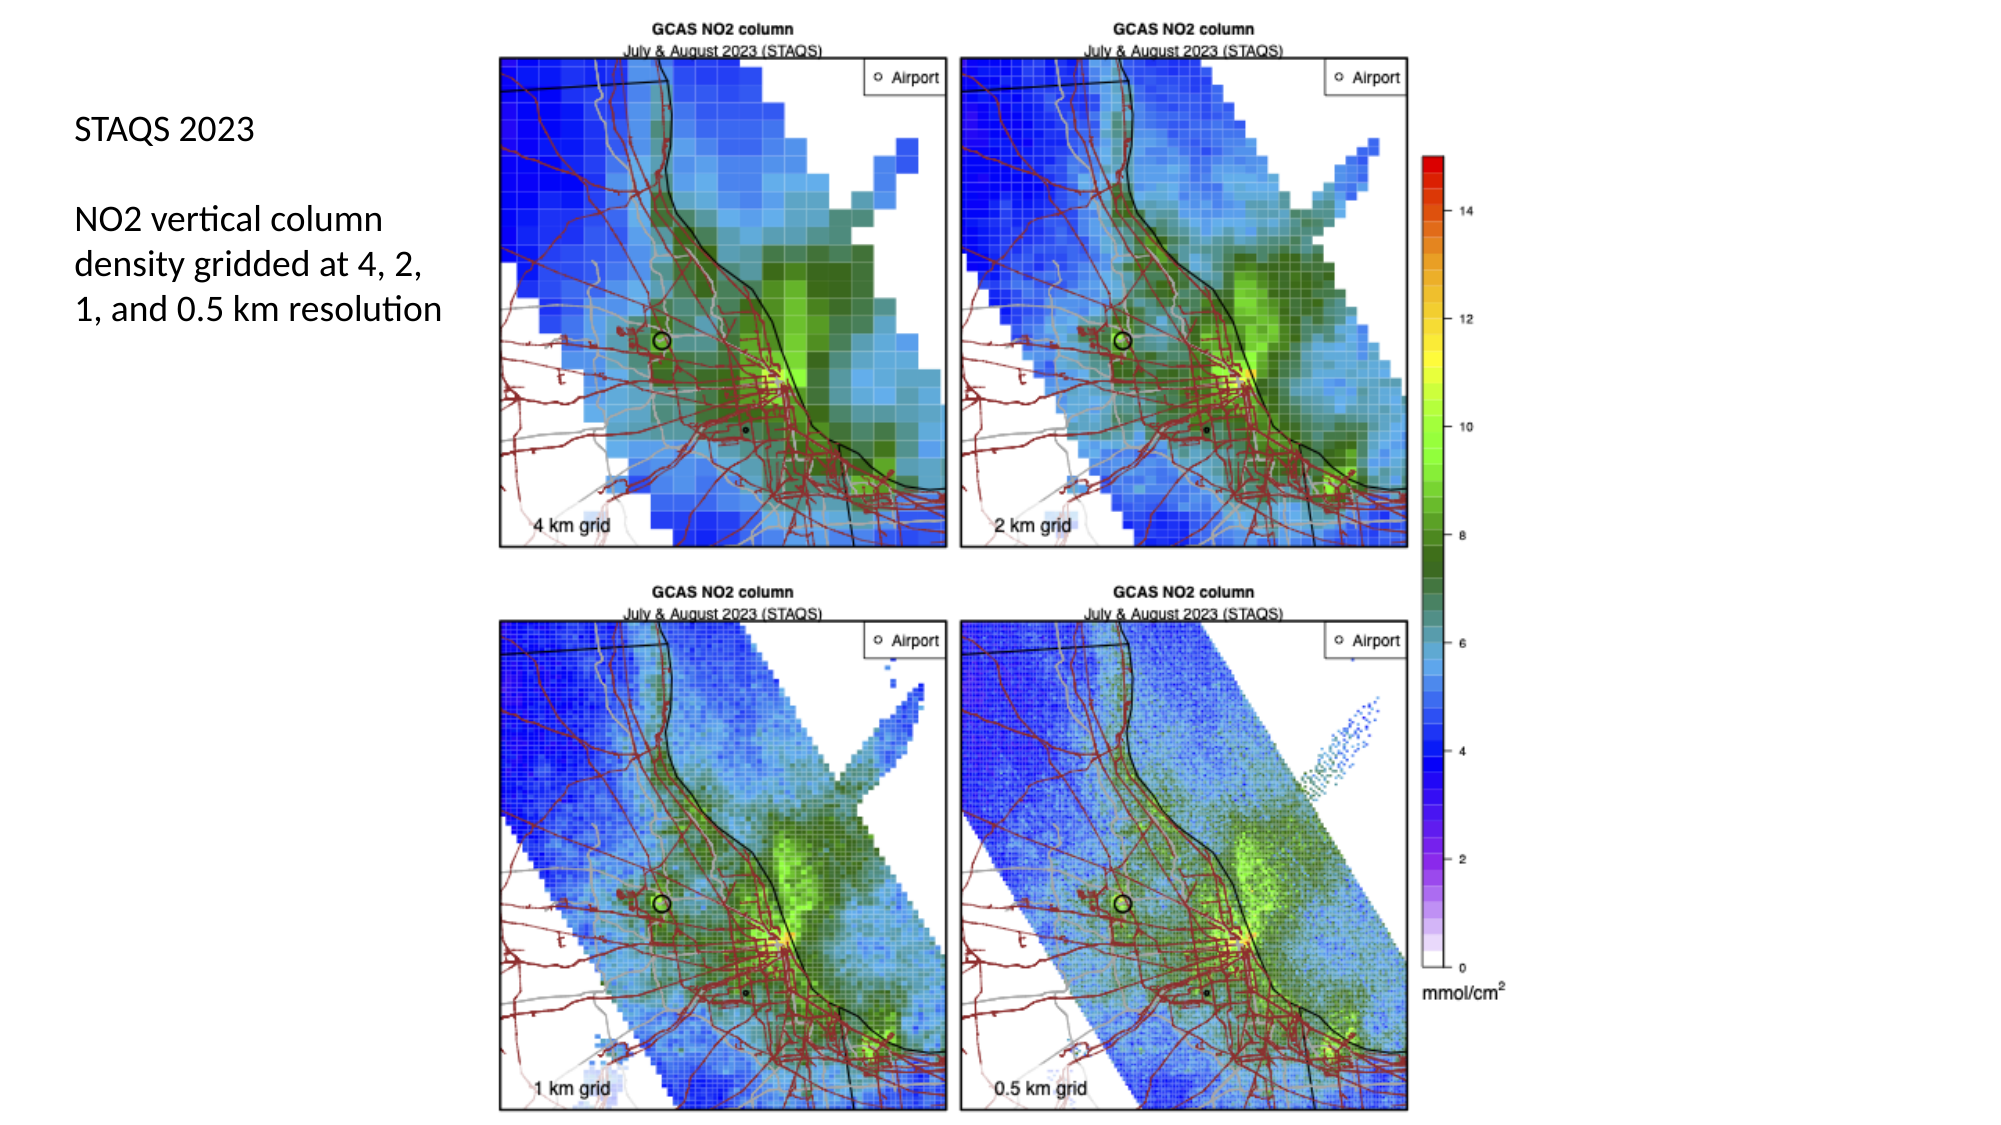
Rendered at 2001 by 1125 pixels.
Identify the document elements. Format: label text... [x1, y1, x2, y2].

picture [493, 0, 1507, 1125]
text_box STAQS 2023 NO2 vertical column density gridded at 4, 2, 1, and 0.5 km resolution [59, 96, 460, 382]
